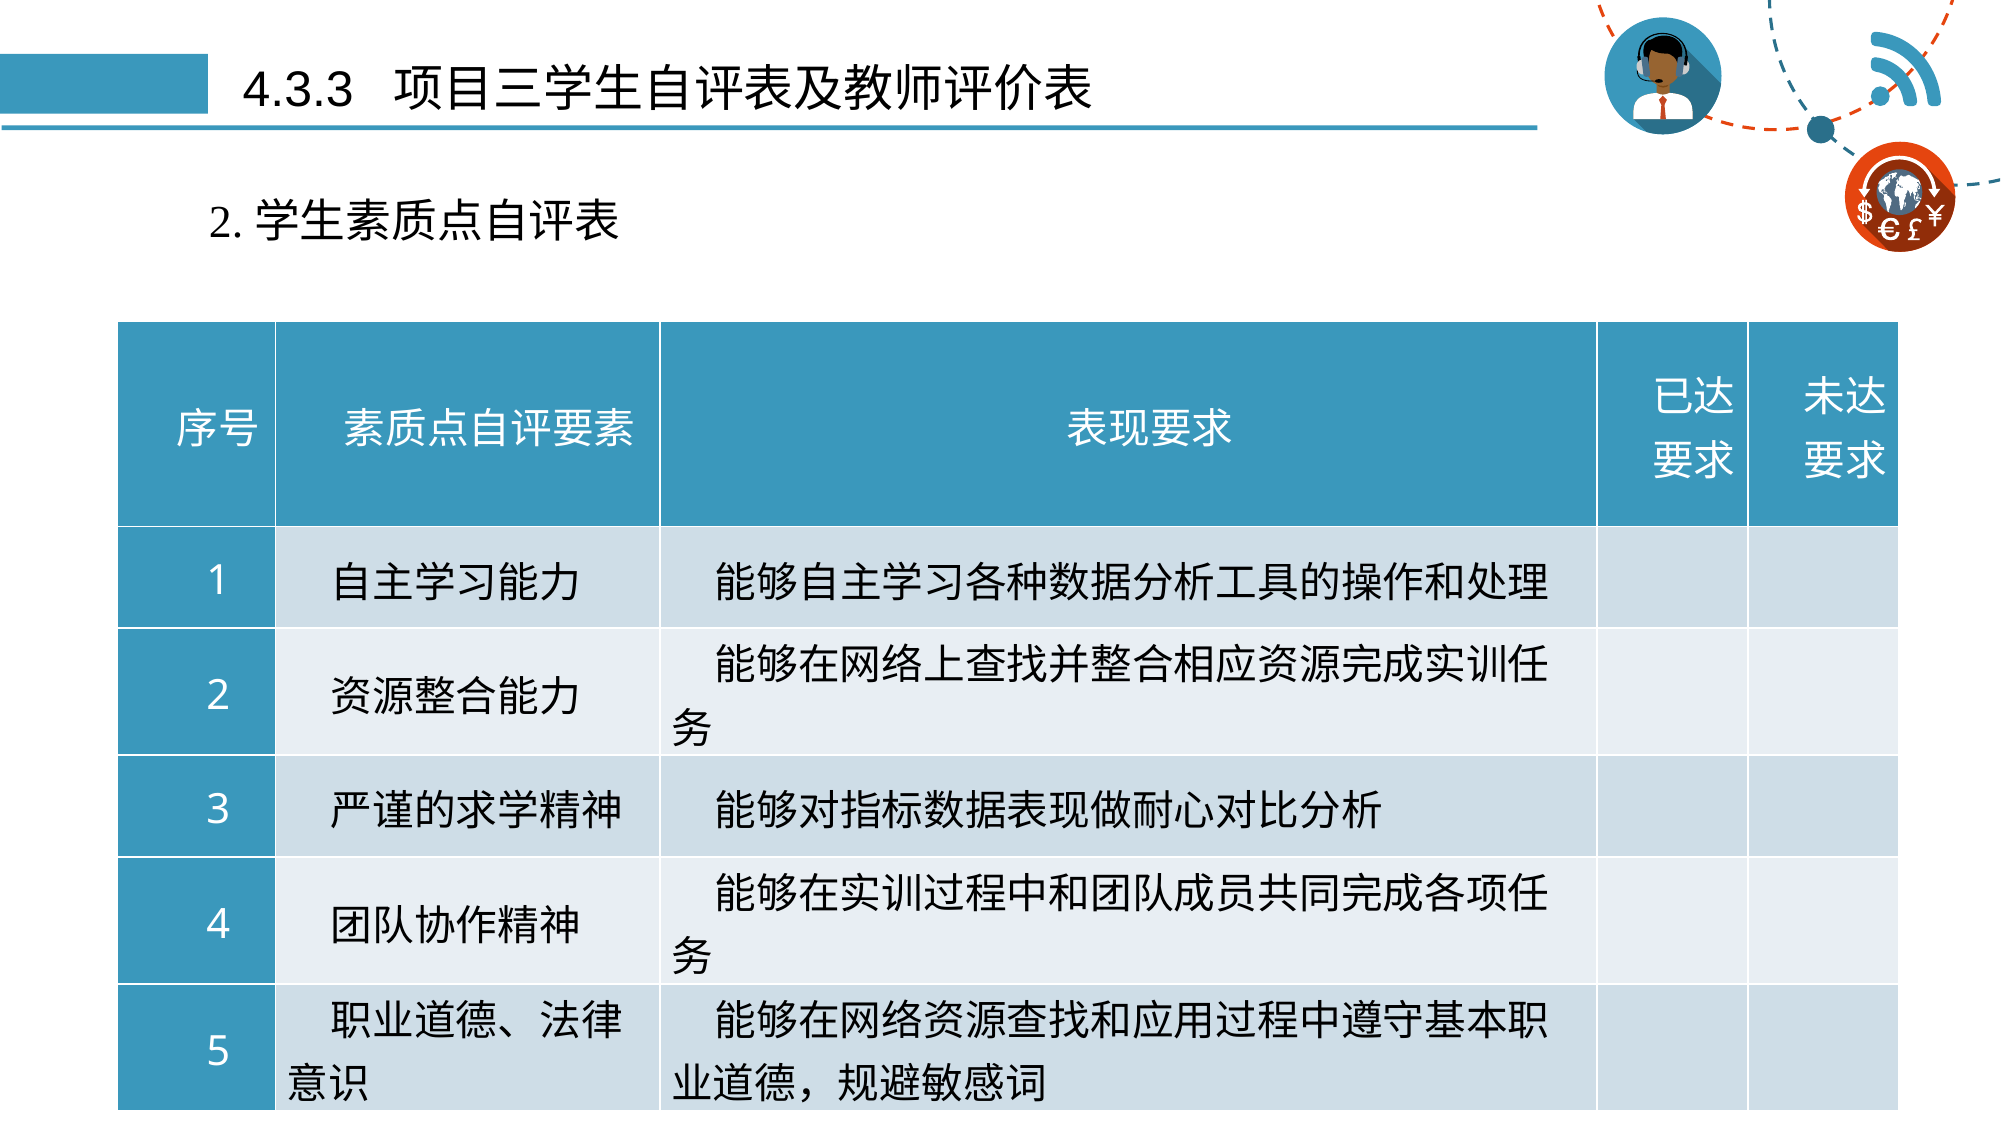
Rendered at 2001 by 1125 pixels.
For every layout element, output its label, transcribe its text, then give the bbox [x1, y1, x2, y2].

table_cell [1749, 756, 1898, 856]
table_cell [1598, 756, 1747, 856]
table_cell 资源整合能力 [276, 629, 659, 754]
table_header 未达 要求 [1749, 322, 1898, 526]
list 2.学生素质点自评表 [100, 164, 1845, 1014]
table_cell 职业道德、法律意识 [276, 985, 659, 1110]
table_cell [1598, 985, 1747, 1110]
table_header 素质点自评要素 [276, 322, 659, 526]
table_cell 团队协作精神 [276, 858, 659, 983]
table_cell [1749, 858, 1898, 983]
table_cell 严谨的求学精神 [276, 756, 659, 856]
table_cell [1749, 527, 1898, 627]
table_cell 自主学习能力 [276, 527, 659, 627]
table_cell [1749, 629, 1898, 754]
table_header 表现要求 [661, 322, 1596, 526]
table_cell 能够自主学习各种数据分析工具的操作和处理 [661, 527, 1596, 627]
table_cell 1 [118, 527, 275, 627]
table_cell 能够在网络上查找并整合相应资源完成实训任务 [661, 629, 1596, 754]
table_cell 能够在实训过程中和团队成员共同完成各项任务 [661, 858, 1596, 983]
table_cell [1598, 629, 1747, 754]
table_header 序号 [118, 322, 275, 526]
table_cell [1749, 985, 1898, 1110]
table_cell 3 [118, 756, 275, 856]
title 4.3.3 项目三学生自评表及教师评价表 [222, 55, 1863, 127]
table_cell 5 [118, 985, 275, 1110]
table_header 已达 要求 [1598, 322, 1747, 526]
table_cell 4 [118, 858, 275, 983]
table_cell 2 [118, 629, 275, 754]
table_cell [1598, 858, 1747, 983]
table_cell [1598, 527, 1747, 627]
table_cell 能够在网络资源查找和应用过程中遵守基本职业道德，规避敏感词 [661, 985, 1596, 1110]
table_cell 能够对指标数据表现做耐心对比分析 [661, 756, 1596, 856]
